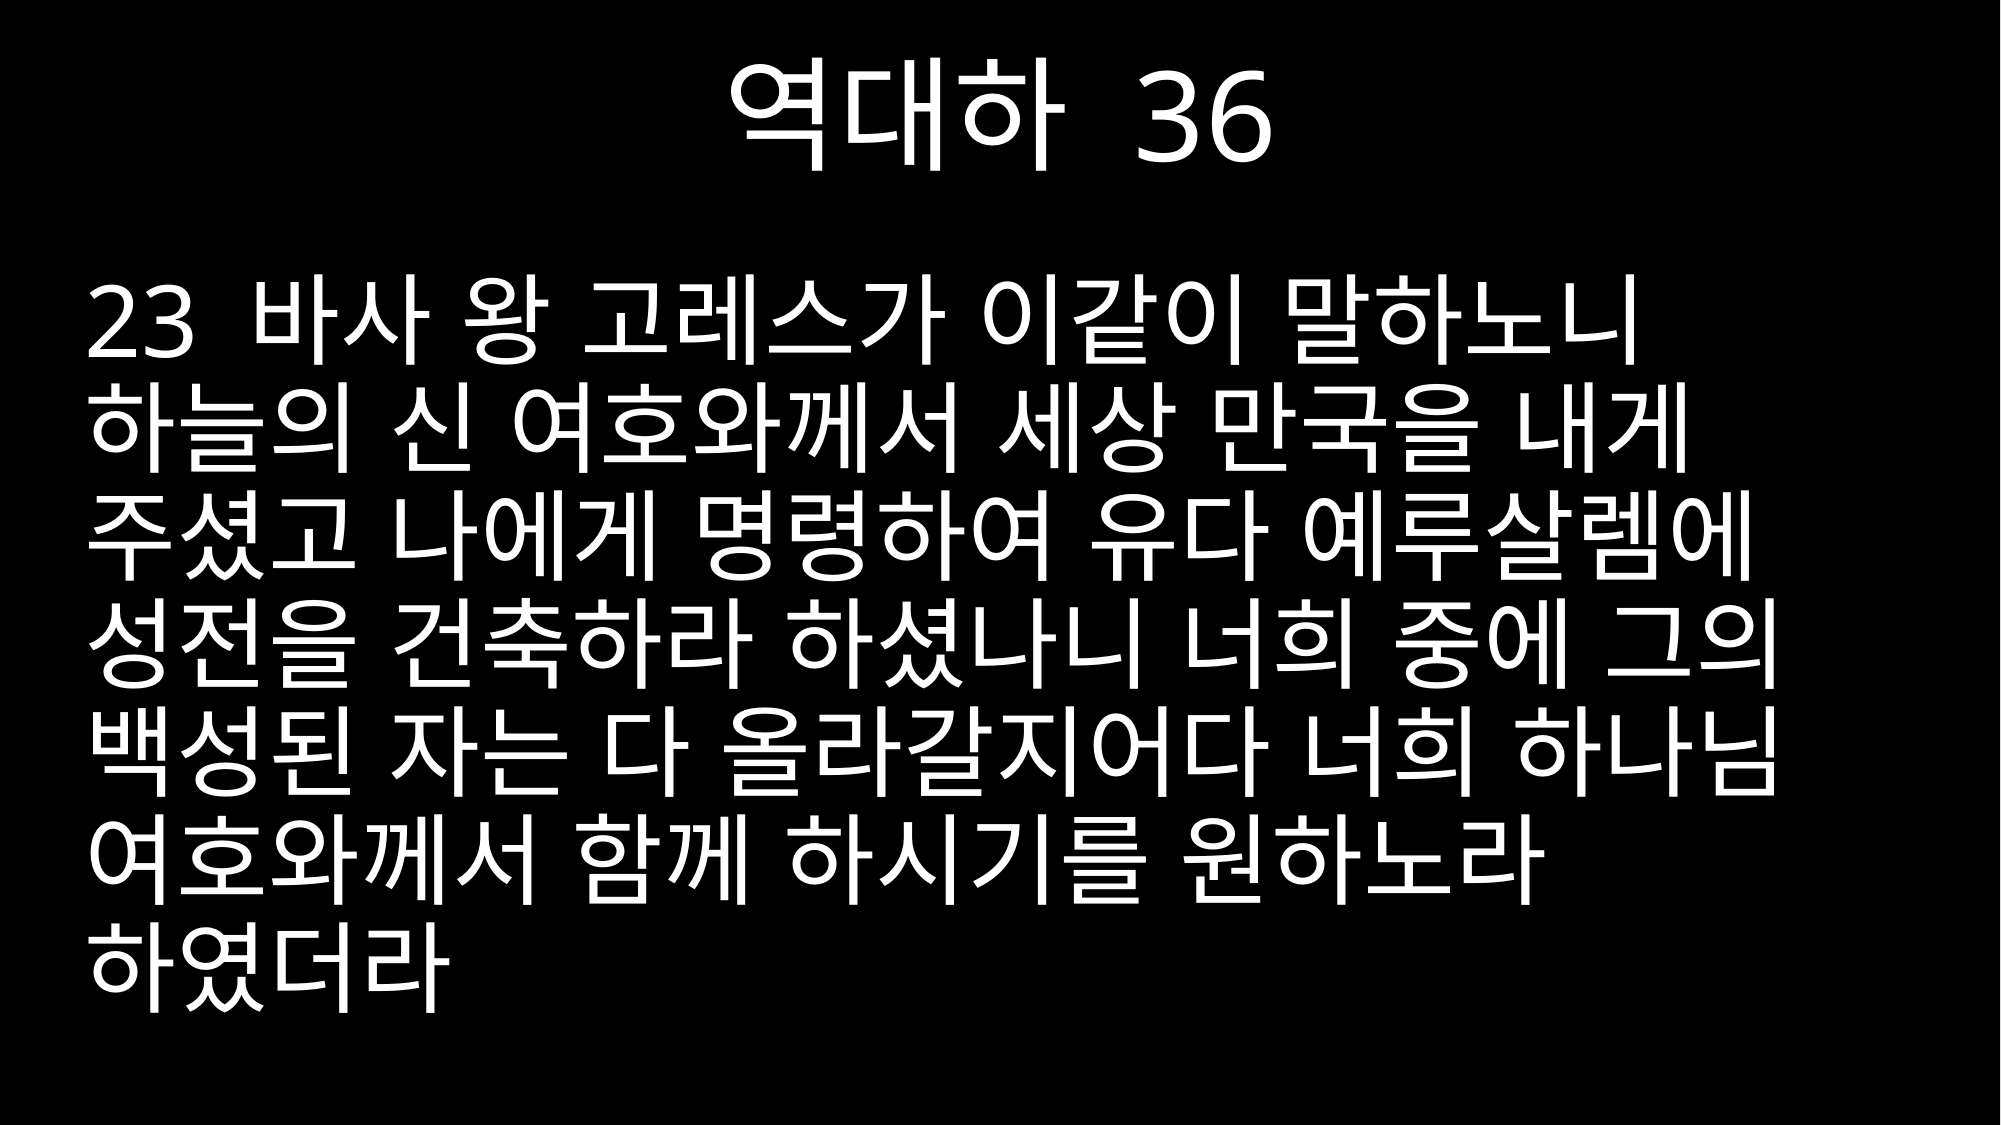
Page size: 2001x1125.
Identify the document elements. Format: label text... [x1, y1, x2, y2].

footer 역대하 36 [0, 32, 2000, 192]
list 23 바사 왕 고레스가 이같이 말하노니 하늘의 신 여호와께서 세상 만국을 내게 주셨고 나에게 명령하여 유다 예루살렘에 성전을 건축하라 하셨나니 너희 중에 그의 백성된 자는 다 올라갈지어다 너희 하나님 여호와께서 함께 하시기를 원하노라 하였더라 [69, 263, 1953, 423]
picture [0, 0, 2001, 1125]
